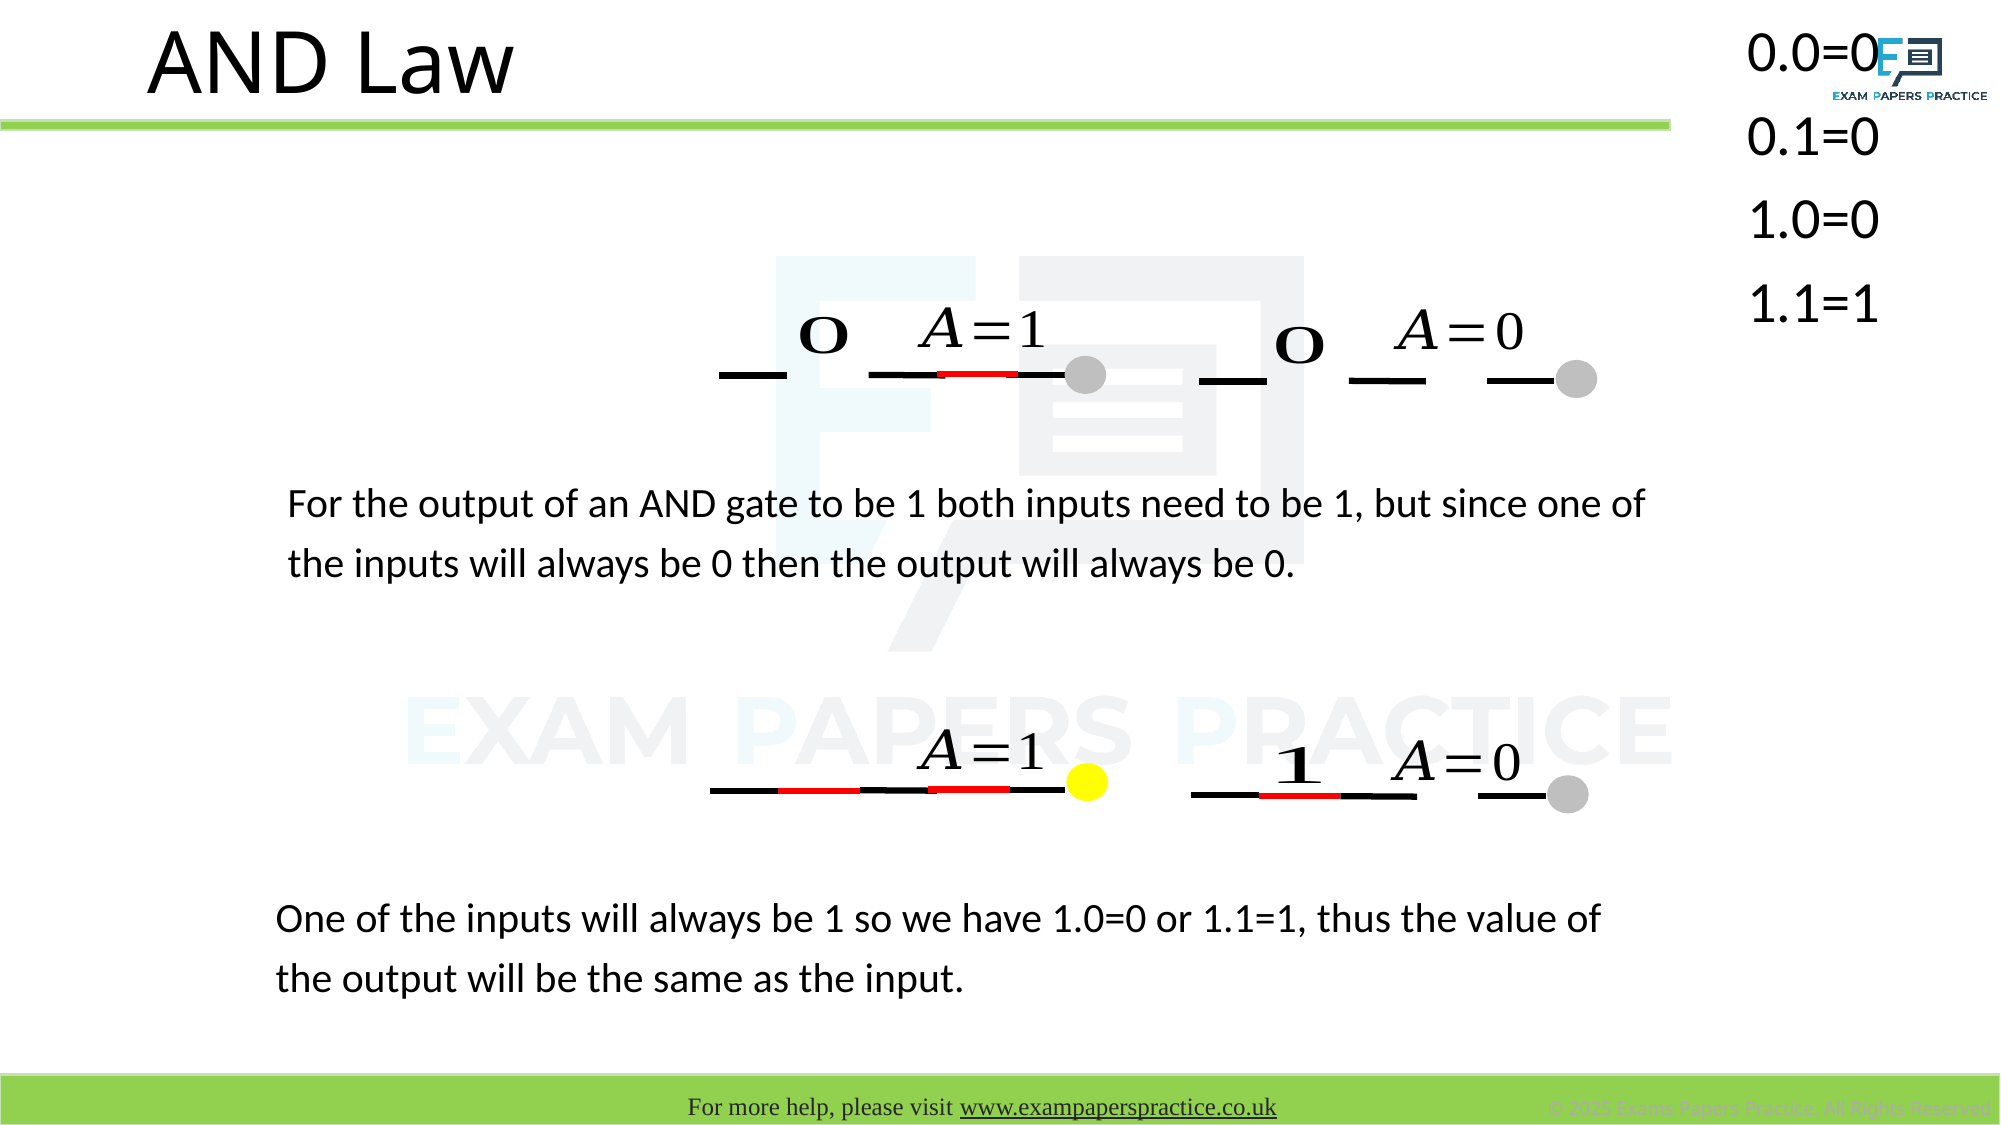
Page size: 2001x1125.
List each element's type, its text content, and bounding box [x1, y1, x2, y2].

text_box [1066, 763, 1109, 802]
text_box [1064, 355, 1107, 394]
title AND Law [132, 11, 1858, 121]
text_box [1547, 775, 1589, 814]
text_box One of the inputs will always be 1 so we have 1.0=0 or 1.1=1, thus the value of the output will be the same as the input. [260, 873, 1678, 1009]
text_box For the output of an AND gate to be 1 both inputs need to be 1, but since one of the inputs will always be 0 then the output will always be 0. [272, 458, 1690, 594]
text_box 0.0=0 0.1=0 1.0=0 1.1=1 [1732, 13, 1979, 502]
text_box [1555, 359, 1598, 399]
